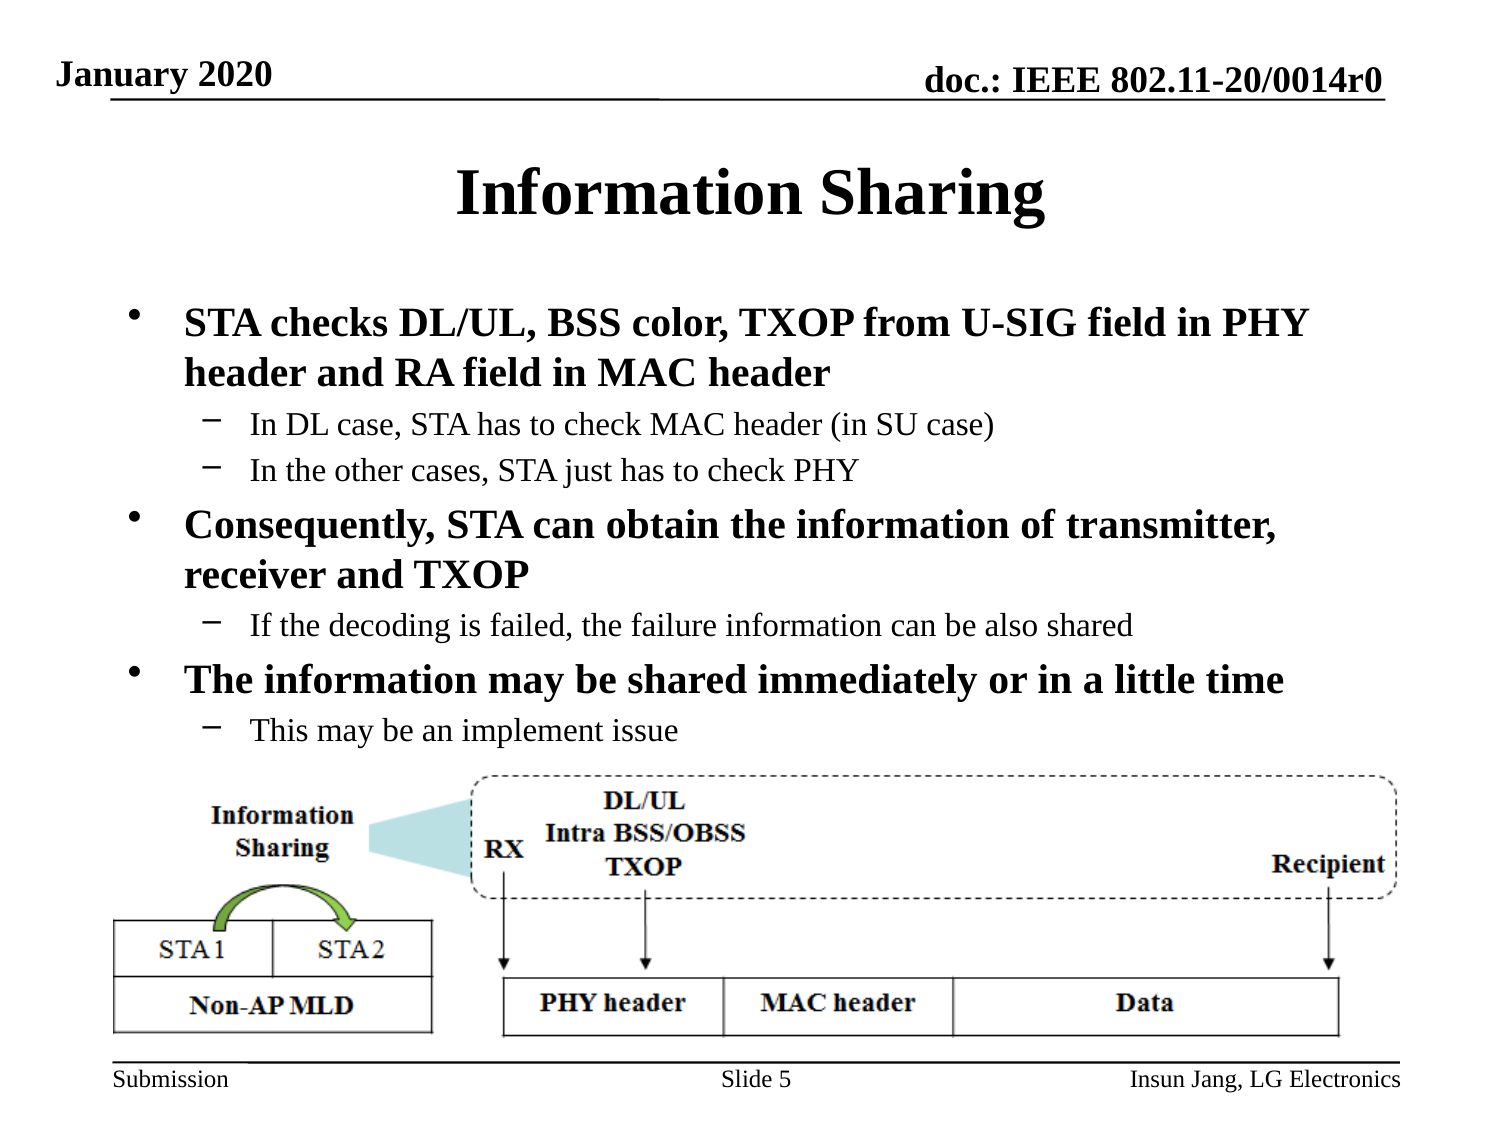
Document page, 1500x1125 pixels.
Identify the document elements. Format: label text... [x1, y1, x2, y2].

list STA checks DL/UL, BSS color, TXOP from U-SIG field in PHY header and RA field in MAC header In DL case, STA has to check MAC header (in SU case) In the other cases, STA just has to check PHY Consequently, STA can obtain the information of transmitter, receiver and TXOP If the decoding is failed, the failure information can be also shared The information may be shared immediately or in a little time This may be an implement issue [112, 287, 1388, 770]
title Information Sharing [99, 112, 1402, 263]
footer Insun Jang, LG Electronics [1125, 1061, 1402, 1093]
picture [113, 770, 1404, 1038]
slide_number Slide 5 [712, 1061, 800, 1093]
